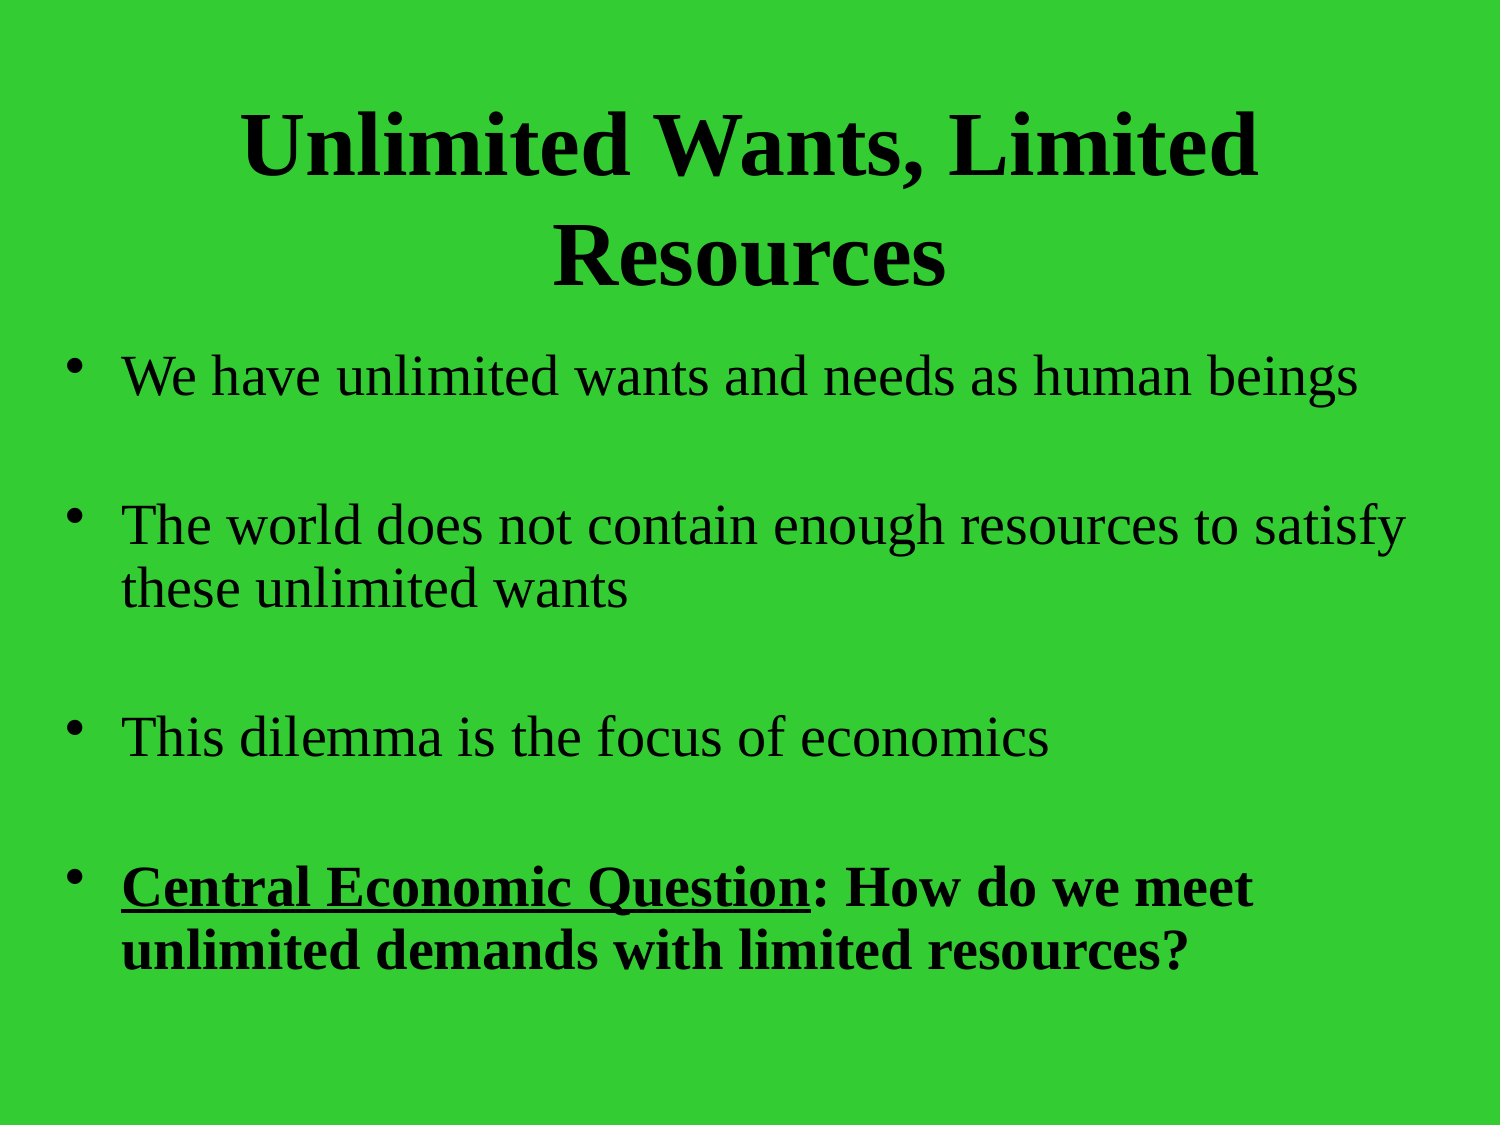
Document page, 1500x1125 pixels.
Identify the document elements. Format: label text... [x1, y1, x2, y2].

title Unlimited Wants, Limited Resources [112, 99, 1388, 288]
list We have unlimited wants and needs as human beings The world does not contain enough resources to satisfy these unlimited wants This dilemma is the focus of economics Central Economic Question: How do we meet unlimited demands with limited resources? [50, 337, 1475, 1013]
